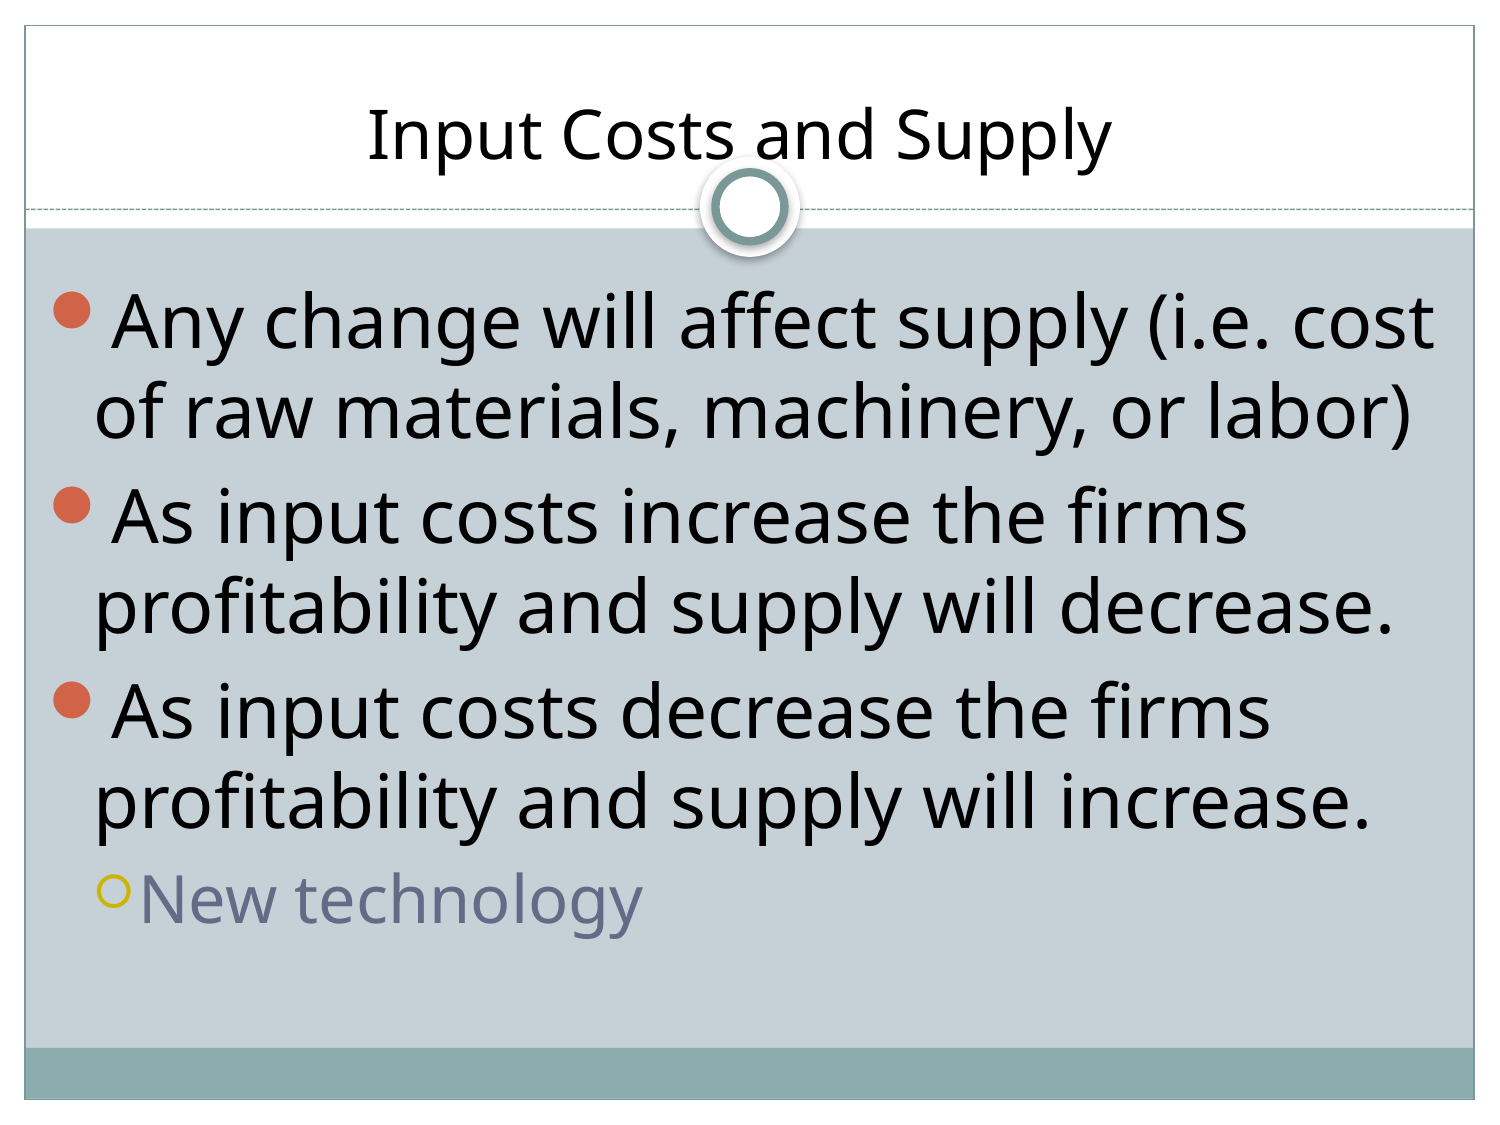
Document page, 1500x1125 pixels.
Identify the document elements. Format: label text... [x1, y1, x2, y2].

title Input Costs and Supply [140, 66, 1342, 181]
list Any change will affect supply (i.e. cost of raw materials, machinery, or labor) As input costs increase the firms profitability and supply will decrease. As input costs decrease the firms profitability and supply will increase. New technology [33, 266, 1484, 1050]
